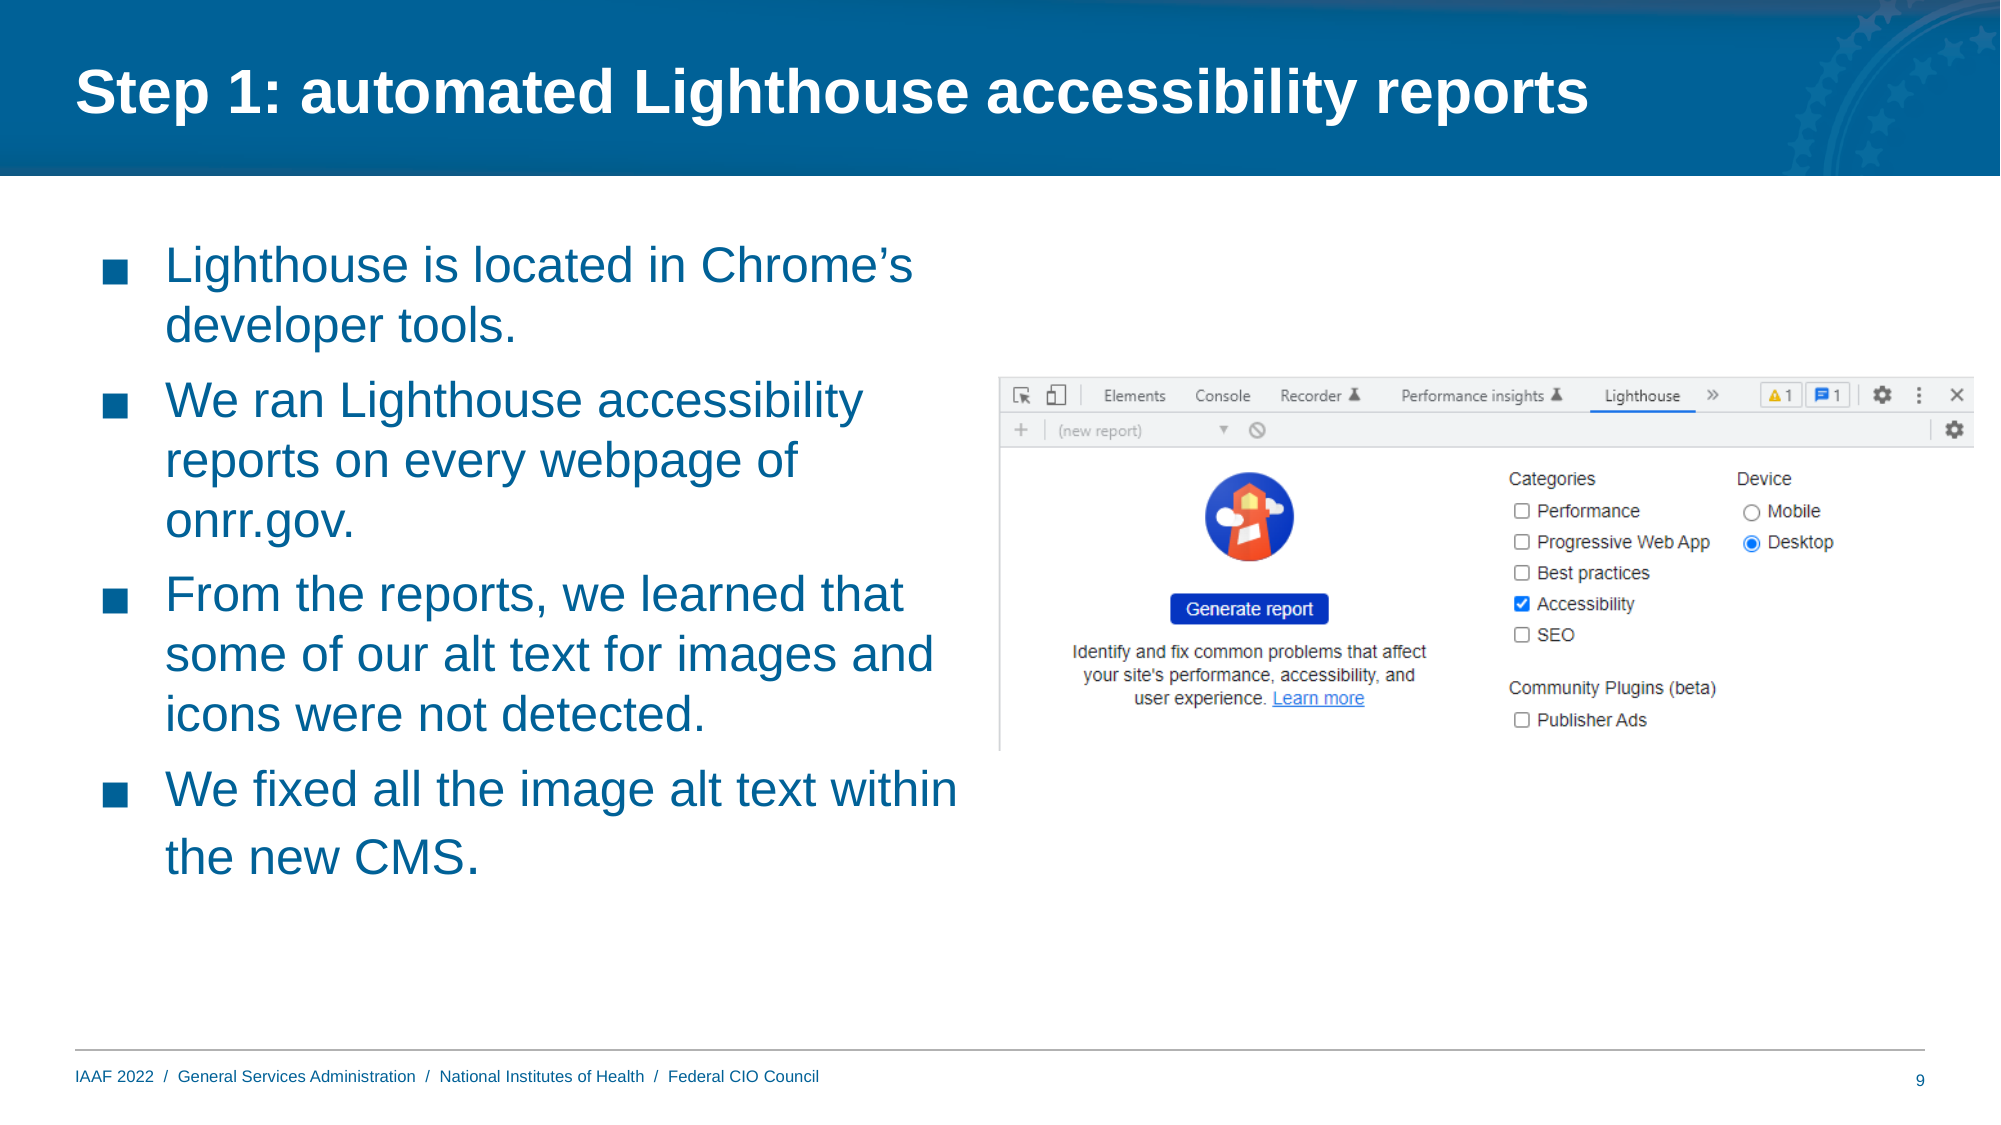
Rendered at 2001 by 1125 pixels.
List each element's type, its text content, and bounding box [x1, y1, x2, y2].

slide_number 9 [1880, 1065, 1925, 1095]
title Step 1: automated Lighthouse accessibility reports [75, 52, 1800, 128]
picture [0, 168, 666, 176]
list Lighthouse is located in Chrome’s developer tools. We ran Lighthouse accessibility reports on every webpage of onrr.gov. From the reports, we learned that some of our alt text for images and icons were not detected. We fixed all the image alt text within the new CMS. [75, 224, 975, 1035]
picture [997, 373, 1974, 752]
picture [0, 0, 2000, 176]
